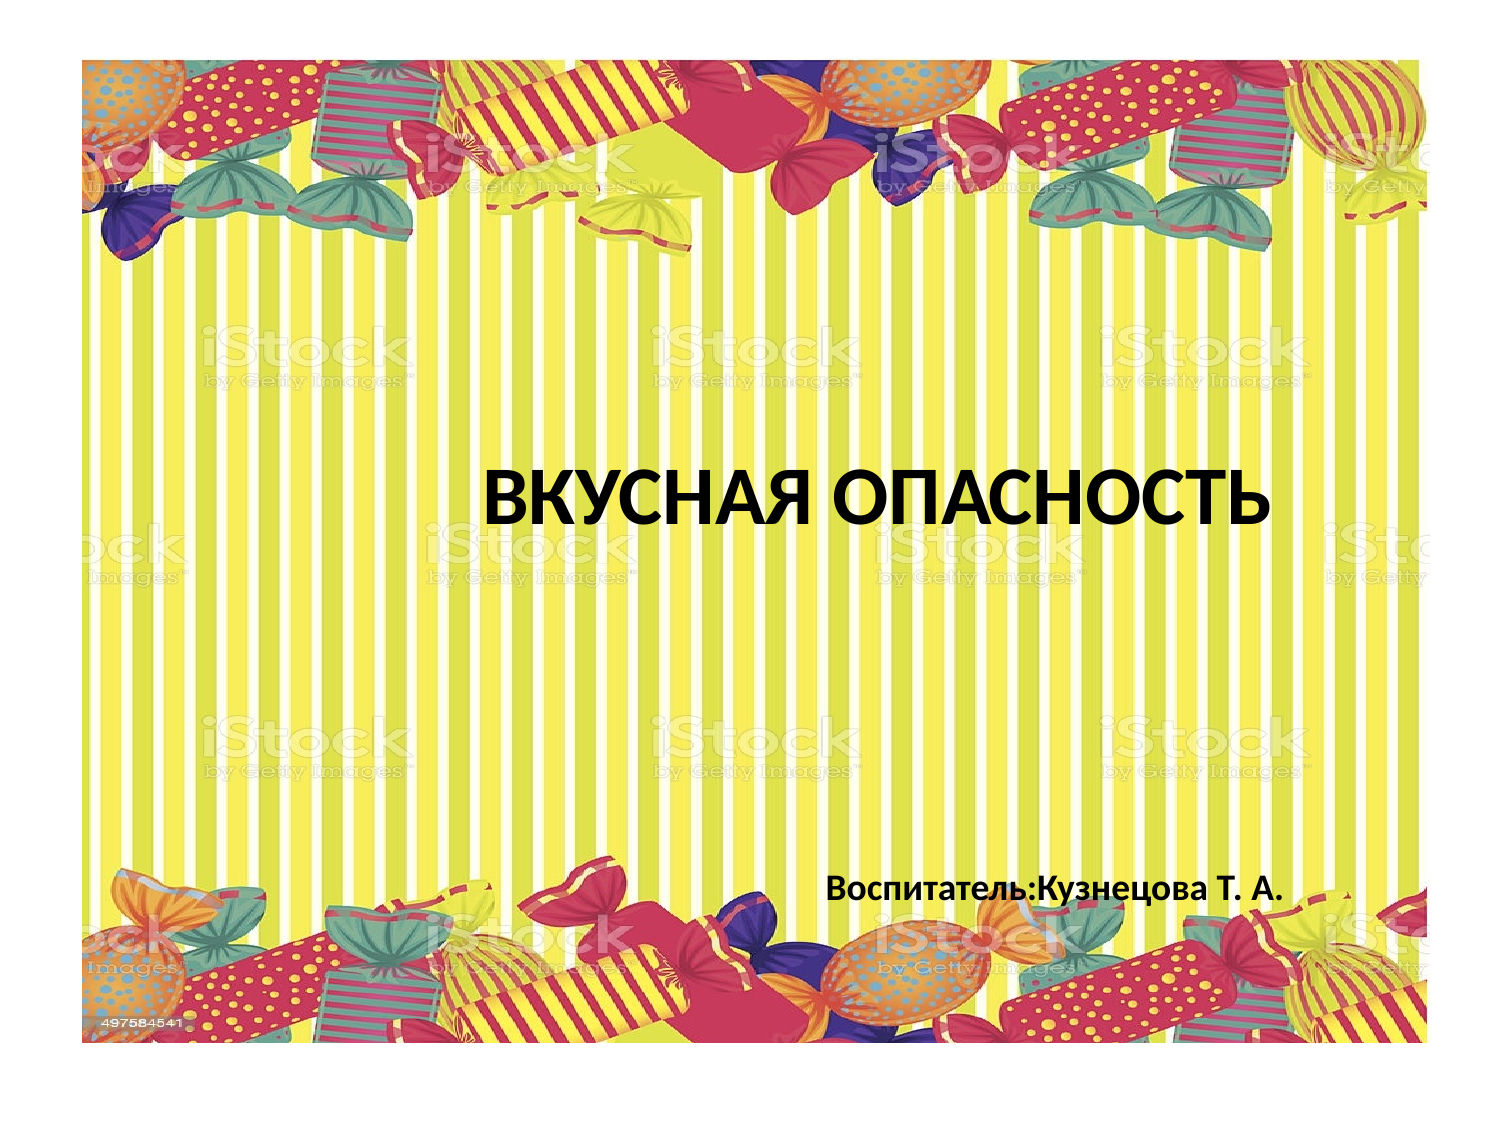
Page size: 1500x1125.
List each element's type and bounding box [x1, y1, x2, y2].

picture [81, 58, 1430, 1044]
